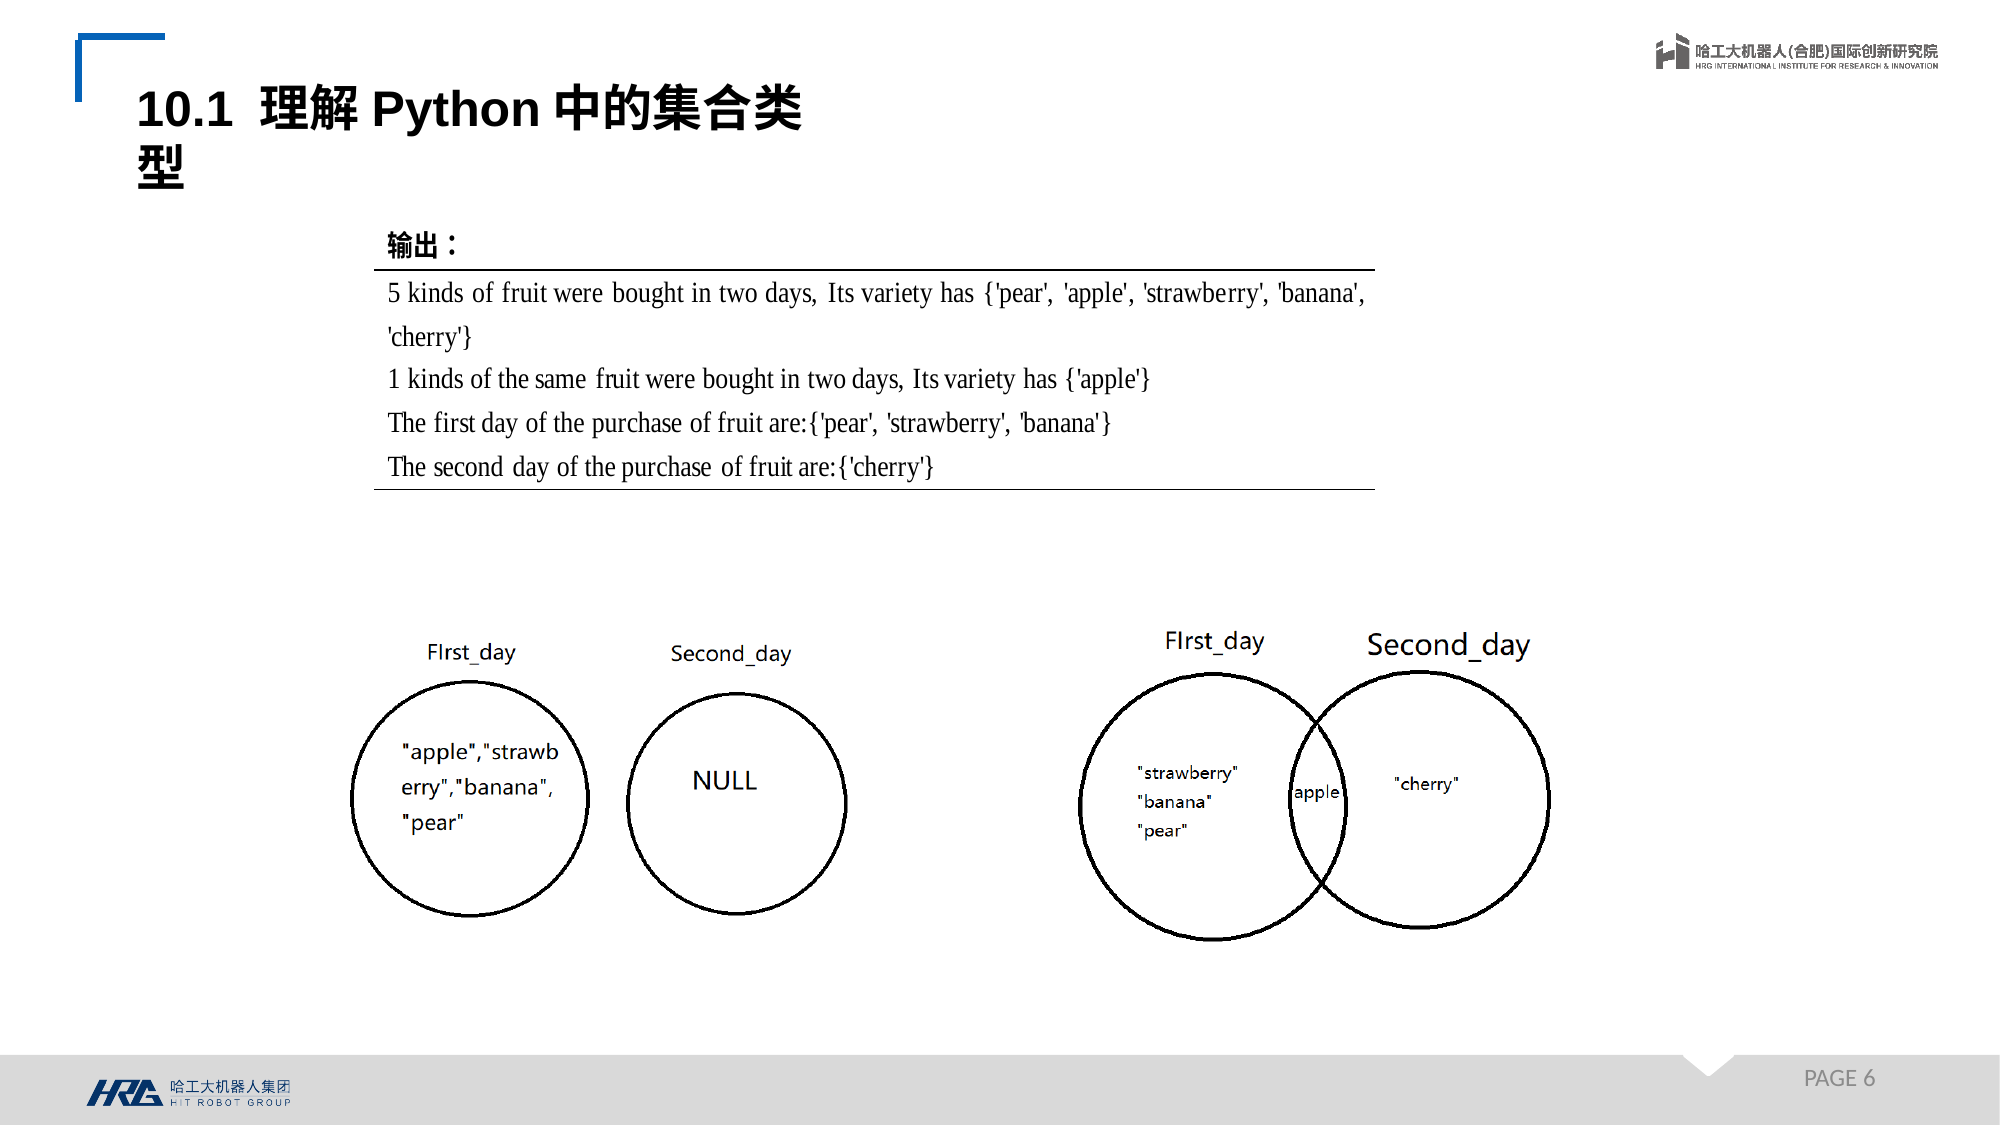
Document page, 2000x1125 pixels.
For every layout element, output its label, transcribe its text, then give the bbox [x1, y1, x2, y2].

text_box 10.1 理解Python中的集合类型 [121, 68, 846, 204]
picture [1023, 559, 1632, 964]
picture [1610, 1, 1977, 177]
picture [331, 224, 1632, 537]
picture [86, 1079, 290, 1106]
picture [300, 580, 874, 985]
